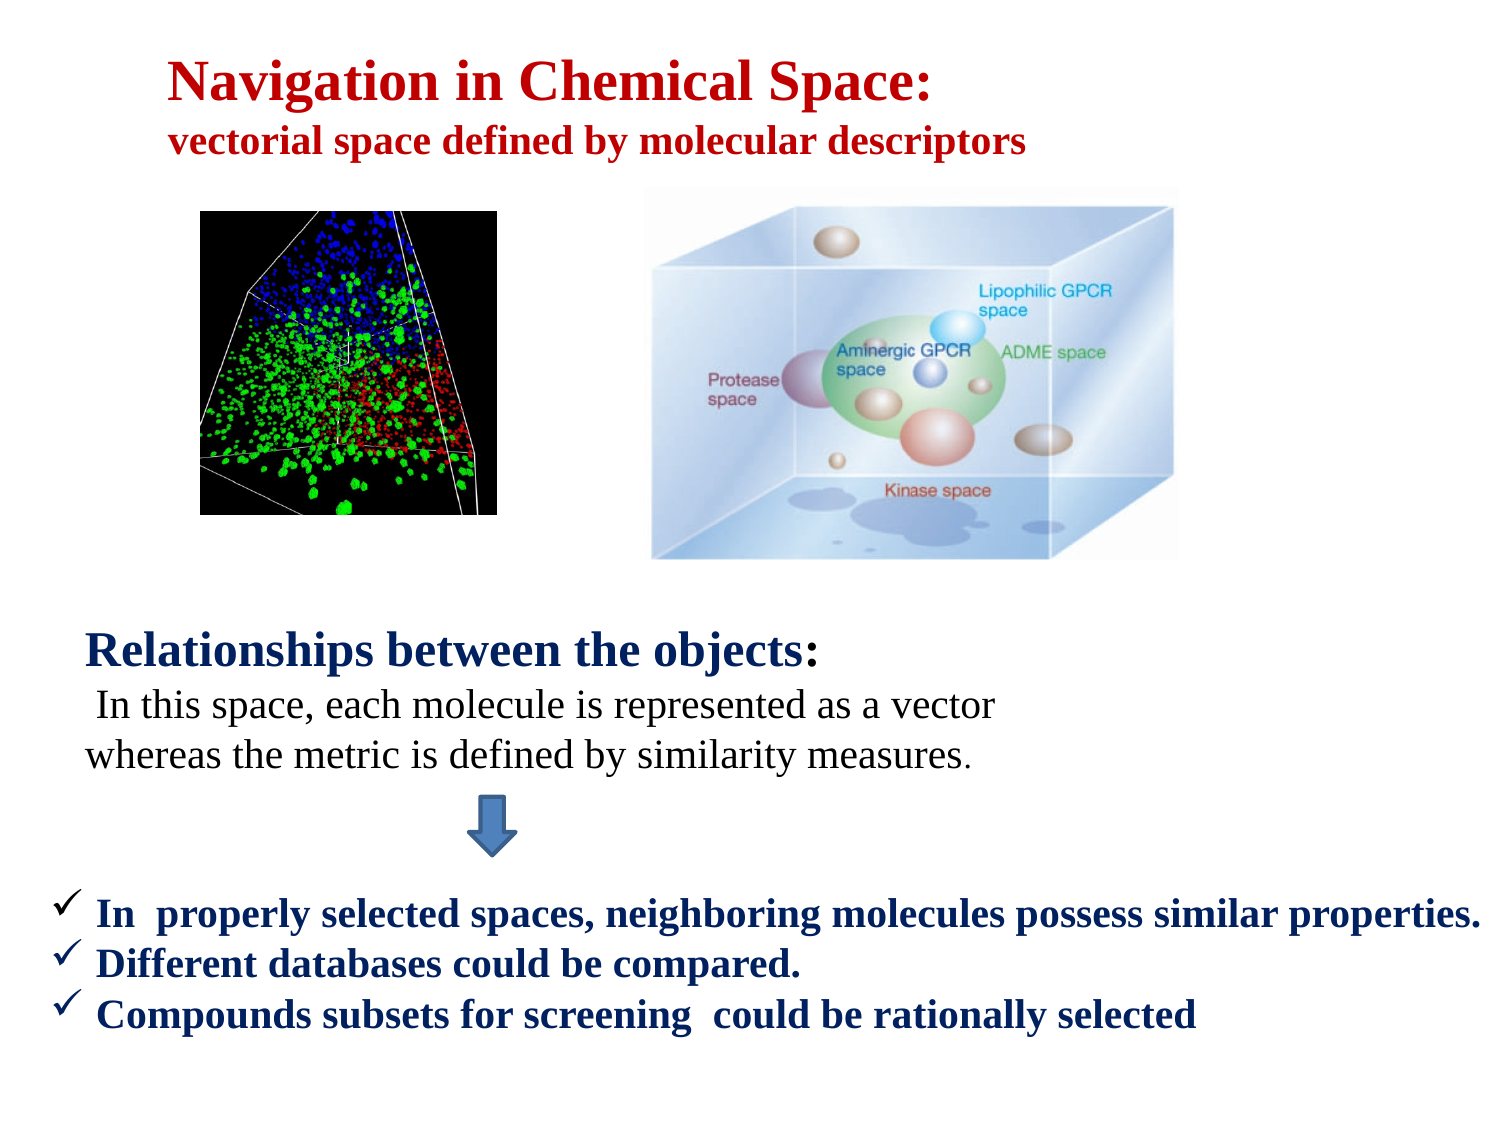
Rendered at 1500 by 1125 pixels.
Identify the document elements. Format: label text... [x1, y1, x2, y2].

text_box Navigation in Chemical Space: vectorial space defined by molecular descriptors [153, 35, 1053, 170]
picture [644, 187, 1179, 560]
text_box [198, 210, 498, 516]
text_box [466, 794, 518, 858]
text_box Relationships between the objects: In this space, each molecule is represented as a vector whereas the metric is defined by similarity measures. [70, 609, 1102, 785]
text_box In properly selected spaces, neighboring molecules possess similar properties. Different databases could be compared. Compounds subsets for screening could be rationally selected [35, 878, 1500, 1044]
